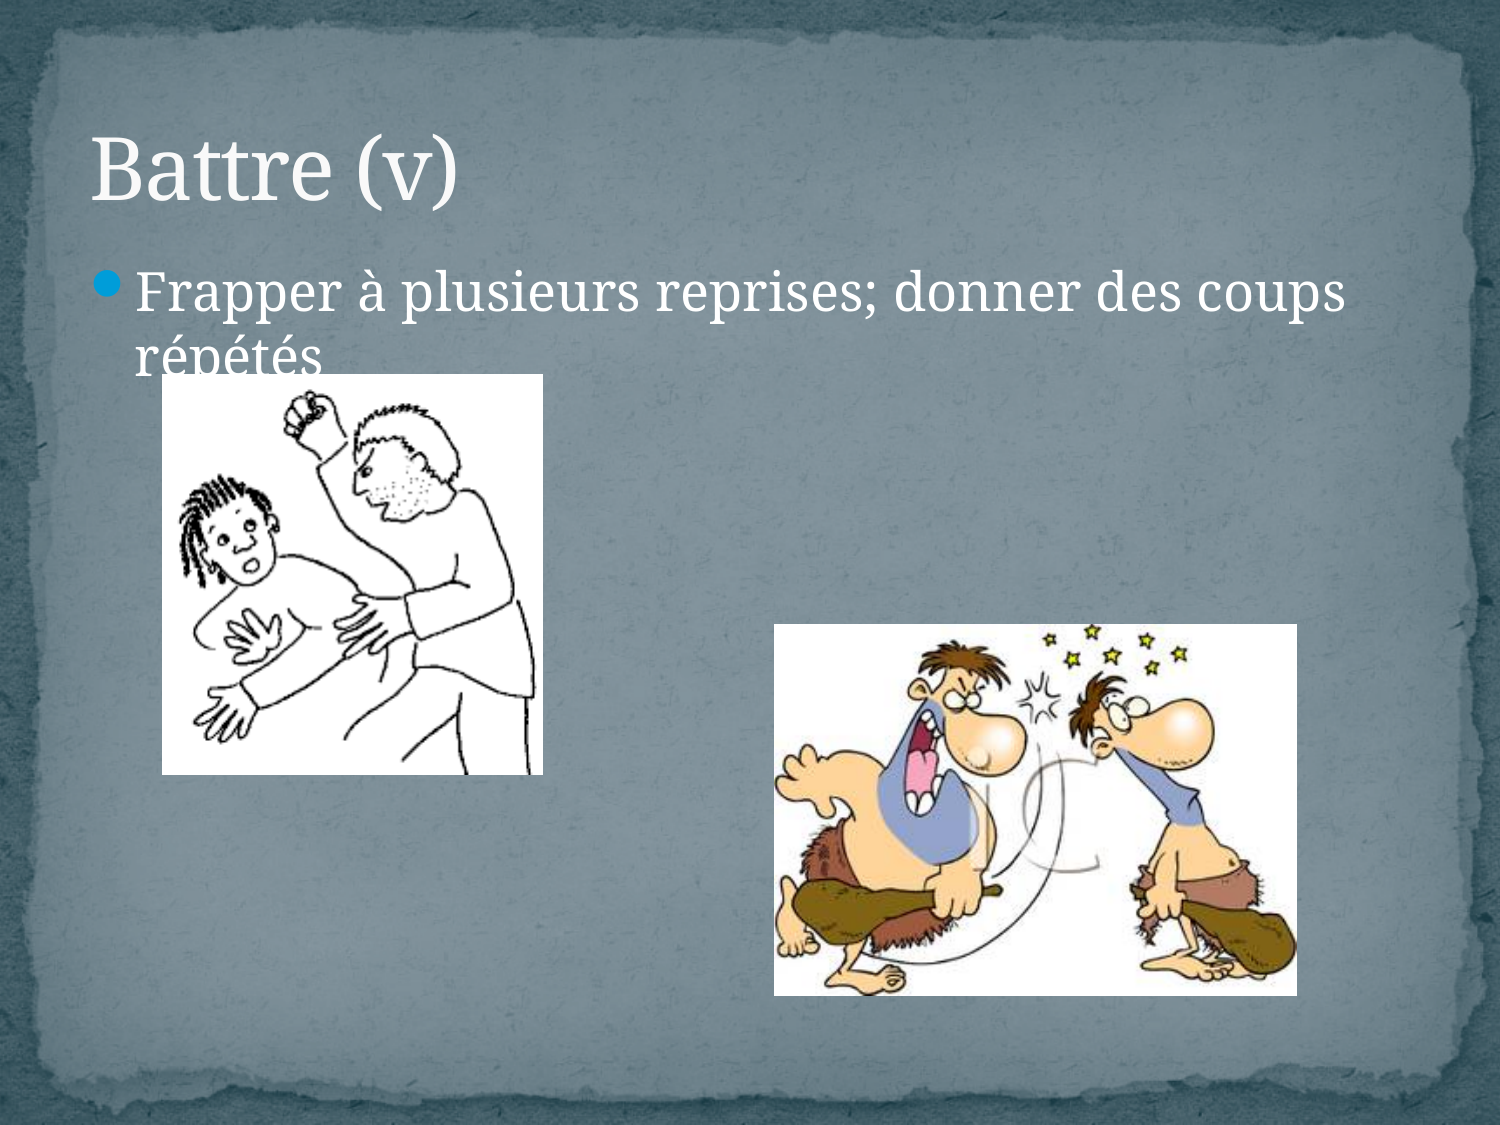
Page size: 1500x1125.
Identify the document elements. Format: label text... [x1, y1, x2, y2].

picture [162, 374, 543, 775]
title Battre (v) [74, 24, 1425, 225]
list Frapper à plusieurs reprises; donner des coups répétés [75, 249, 1425, 1000]
picture [774, 624, 1297, 996]
